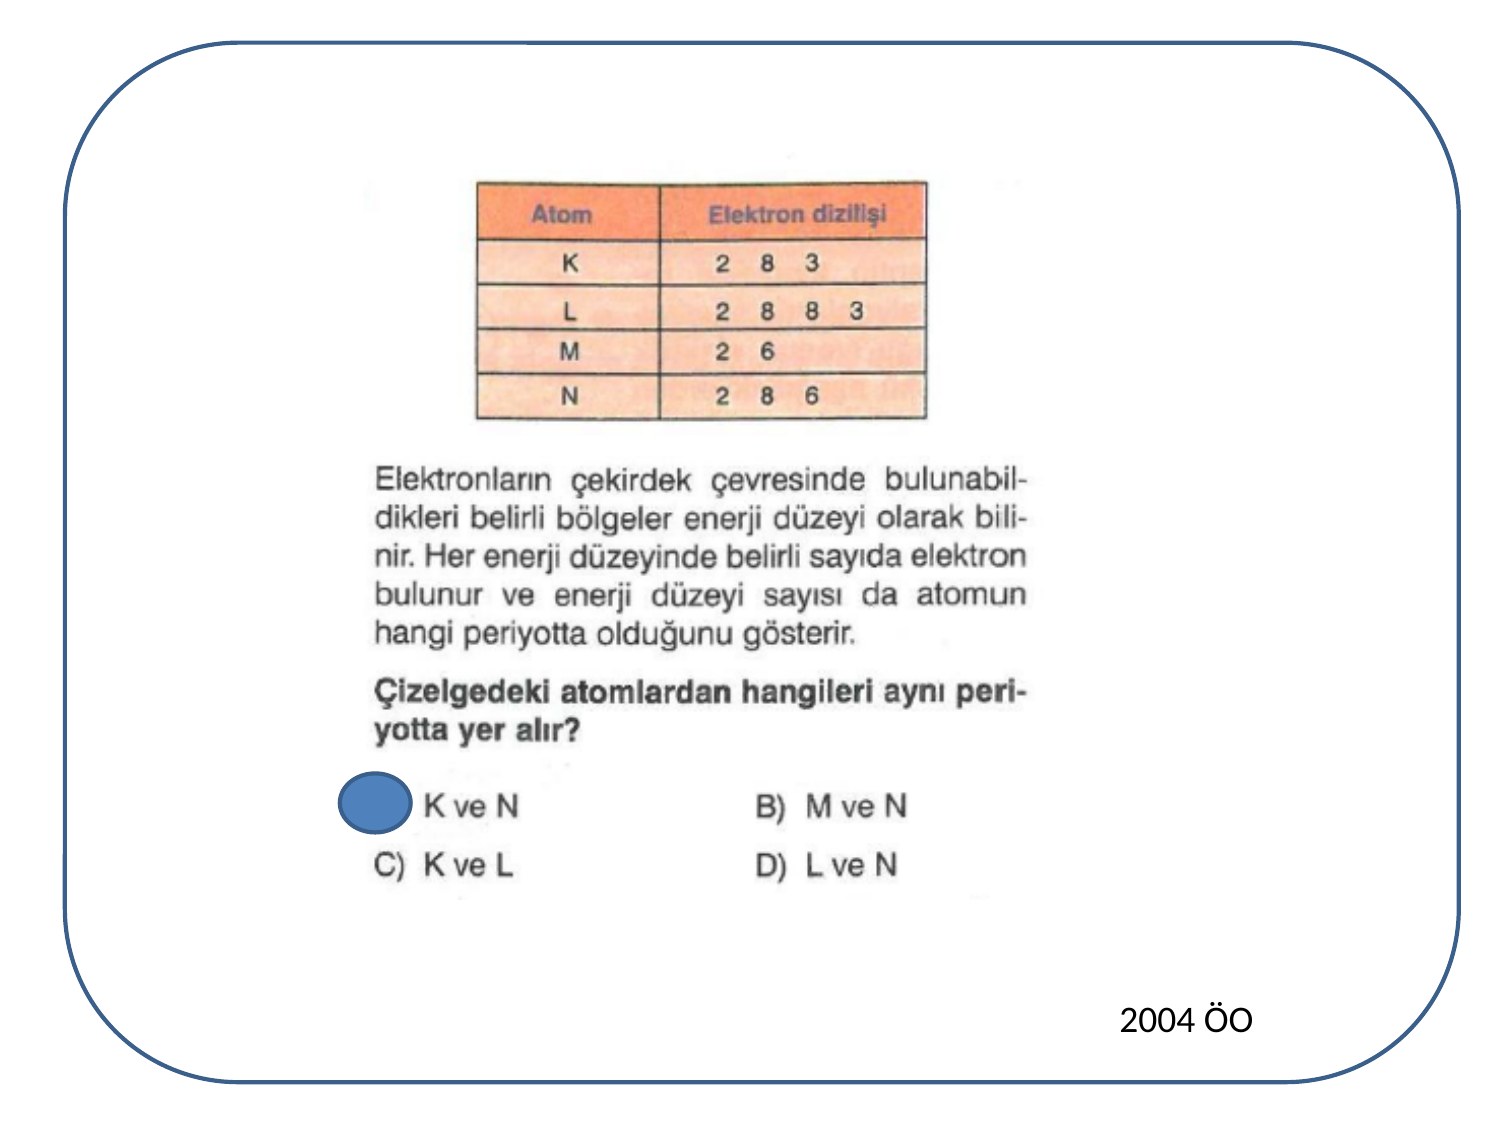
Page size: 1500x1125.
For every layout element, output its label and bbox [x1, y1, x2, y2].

text_box [62, 40, 1461, 1085]
picture [362, 152, 1058, 900]
